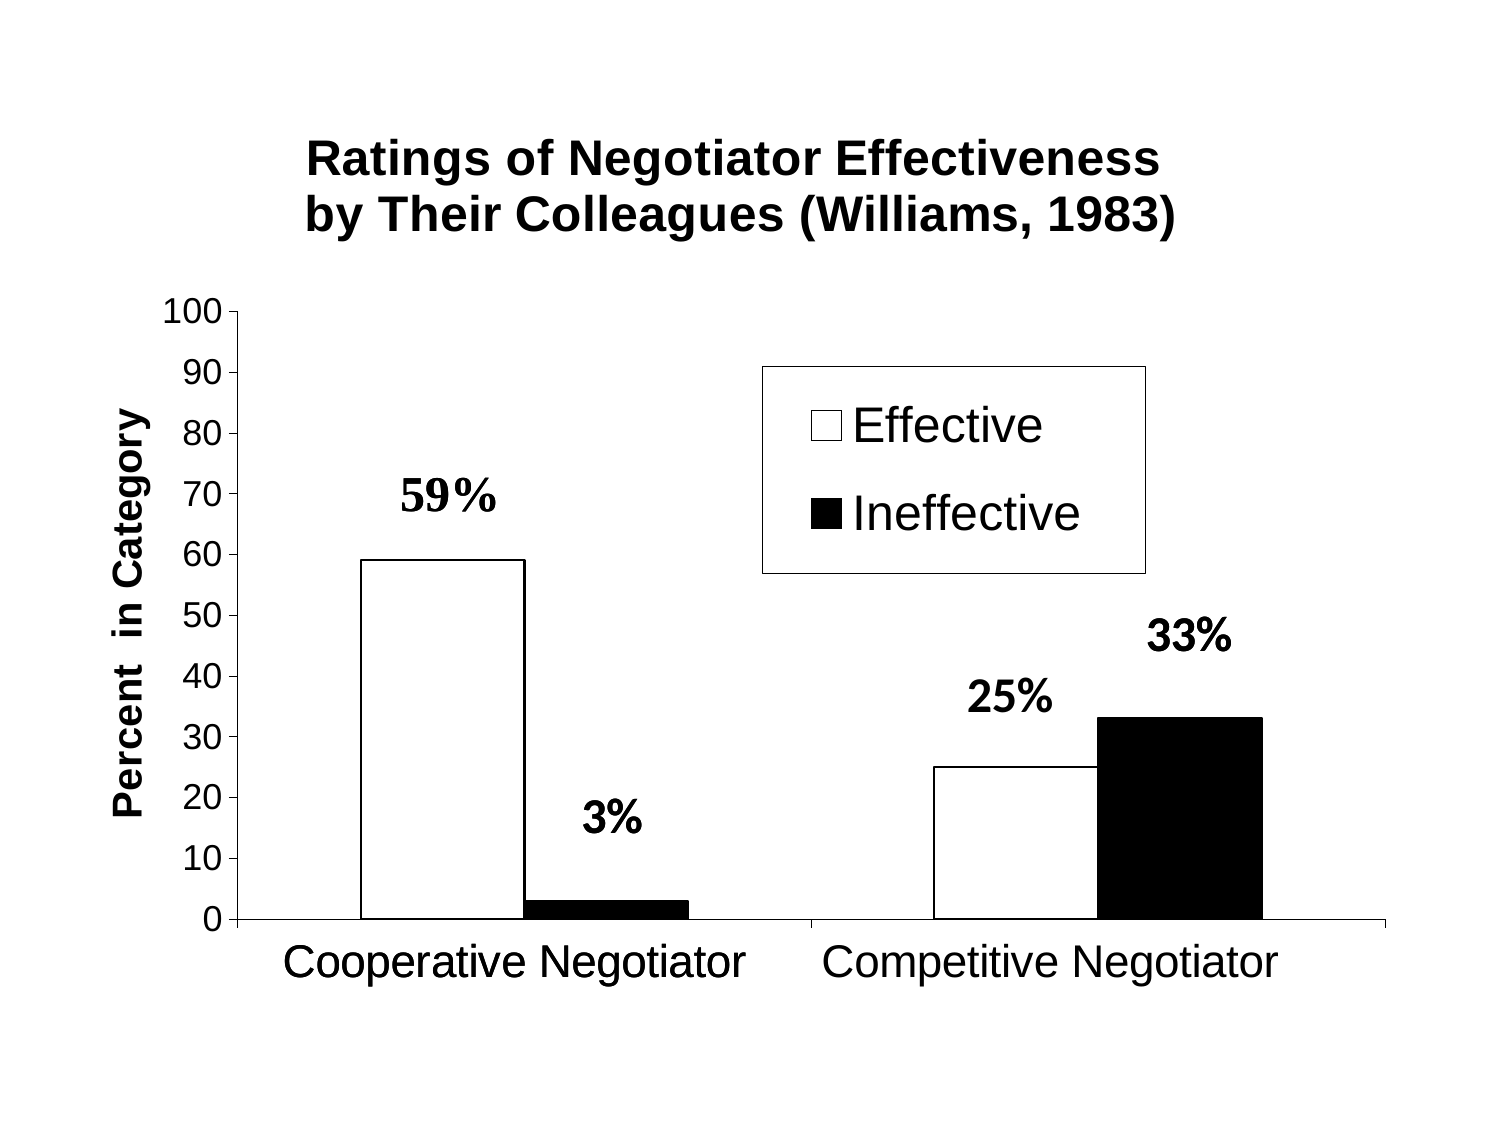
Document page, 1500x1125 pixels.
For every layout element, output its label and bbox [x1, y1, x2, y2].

chart [20, 62, 1500, 1067]
